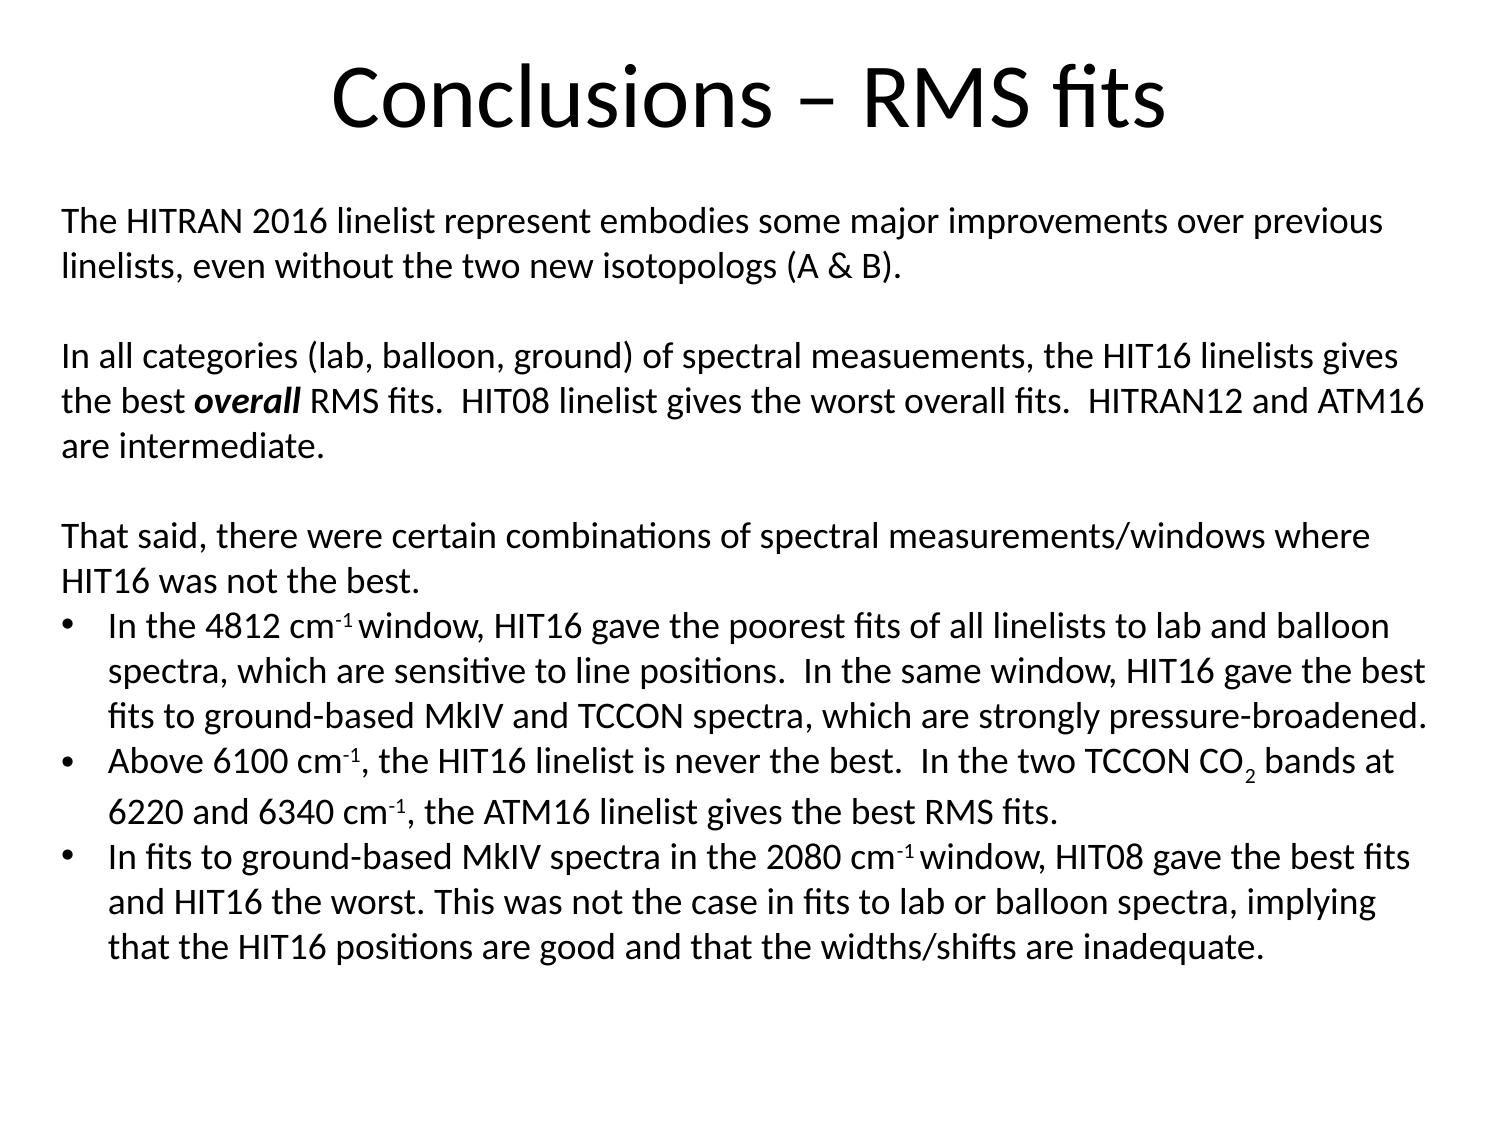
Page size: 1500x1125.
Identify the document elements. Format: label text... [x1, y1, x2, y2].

text_box The HITRAN 2016 linelist represent embodies some major improvements over previous linelists, even without the two new isotopologs (A & B). In all categories (lab, balloon, ground) of spectral measuements, the HIT16 linelists gives the best overall RMS fits. HIT08 linelist gives the worst overall fits. HITRAN12 and ATM16 are intermediate. That said, there were certain combinations of spectral measurements/windows where HIT16 was not the best. In the 4812 cm-1 window, HIT16 gave the poorest fits of all linelists to lab and balloon spectra, which are sensitive to line positions. In the same window, HIT16 gave the best fits to ground-based MkIV and TCCON spectra, which are strongly pressure-broadened. Above 6100 cm-1, the HIT16 linelist is never the best. In the two TCCON CO2 bands at 6220 and 6340 cm-1, the ATM16 linelist gives the best RMS fits. In fits to ground-based MkIV spectra in the 2080 cm-1 window, HIT08 gave the best fits and HIT16 the worst. This was not the case in fits to lab or balloon spectra, implying that the HIT16 positions are good and that the widths/shifts are inadequate. [46, 188, 1456, 1020]
title Conclusions – RMS fits [75, 21, 1425, 161]
